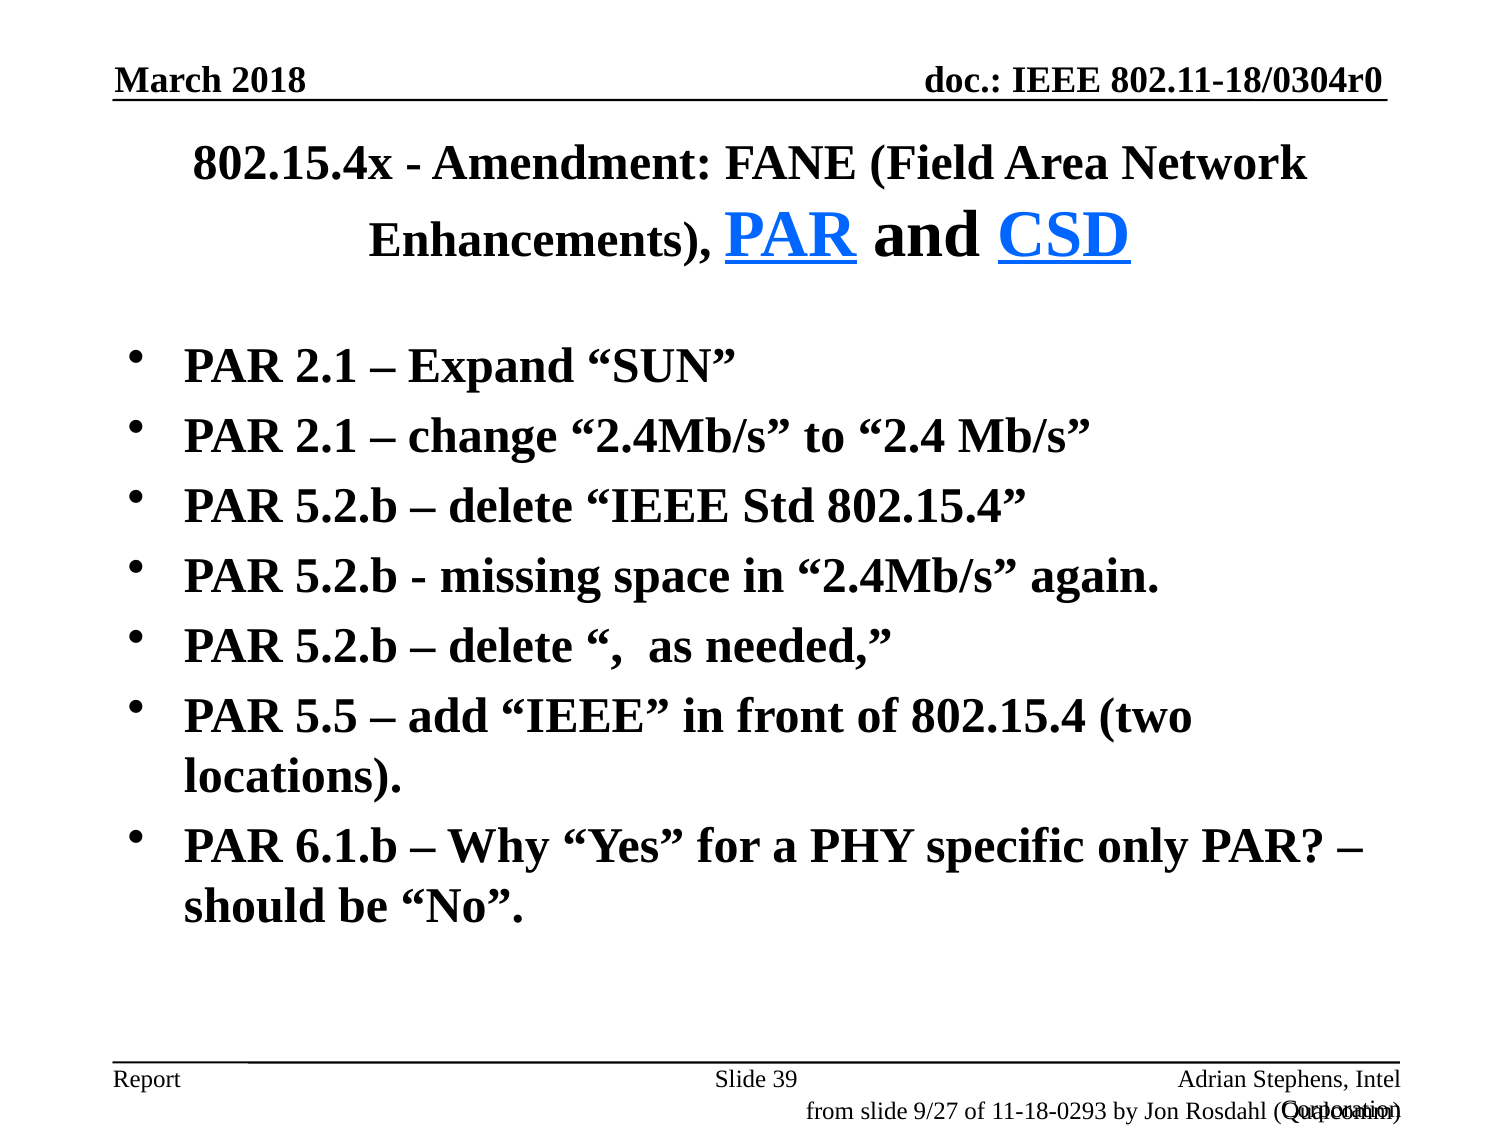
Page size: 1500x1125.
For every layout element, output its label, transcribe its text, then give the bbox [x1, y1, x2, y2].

footer Adrian Stephens, Intel Corporation [1141, 1061, 1402, 1087]
title 802.15.4x - Amendment: FANE (Field Area Network Enhancements), PAR and CSD [112, 112, 1388, 288]
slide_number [114, 54, 374, 101]
slide_number Slide 39 [711, 1061, 801, 1093]
text_box from slide 9/27 of 11-18-0293 by Jon Rosdahl (Qualcomm) [343, 1087, 1417, 1125]
list PAR 2.1 – Expand “SUN” PAR 2.1 – change “2.4Mb/s” to “2.4 Mb/s” PAR 5.2.b – delete “IEEE Std 802.15.4” PAR 5.2.b - missing space in “2.4Mb/s” again. PAR 5.2.b – delete “, as needed,” PAR 5.5 – add “IEEE” in front of 802.15.4 (two locations). PAR 6.1.b – Why “Yes” for a PHY specific only PAR? – should be “No”. [112, 324, 1388, 1000]
